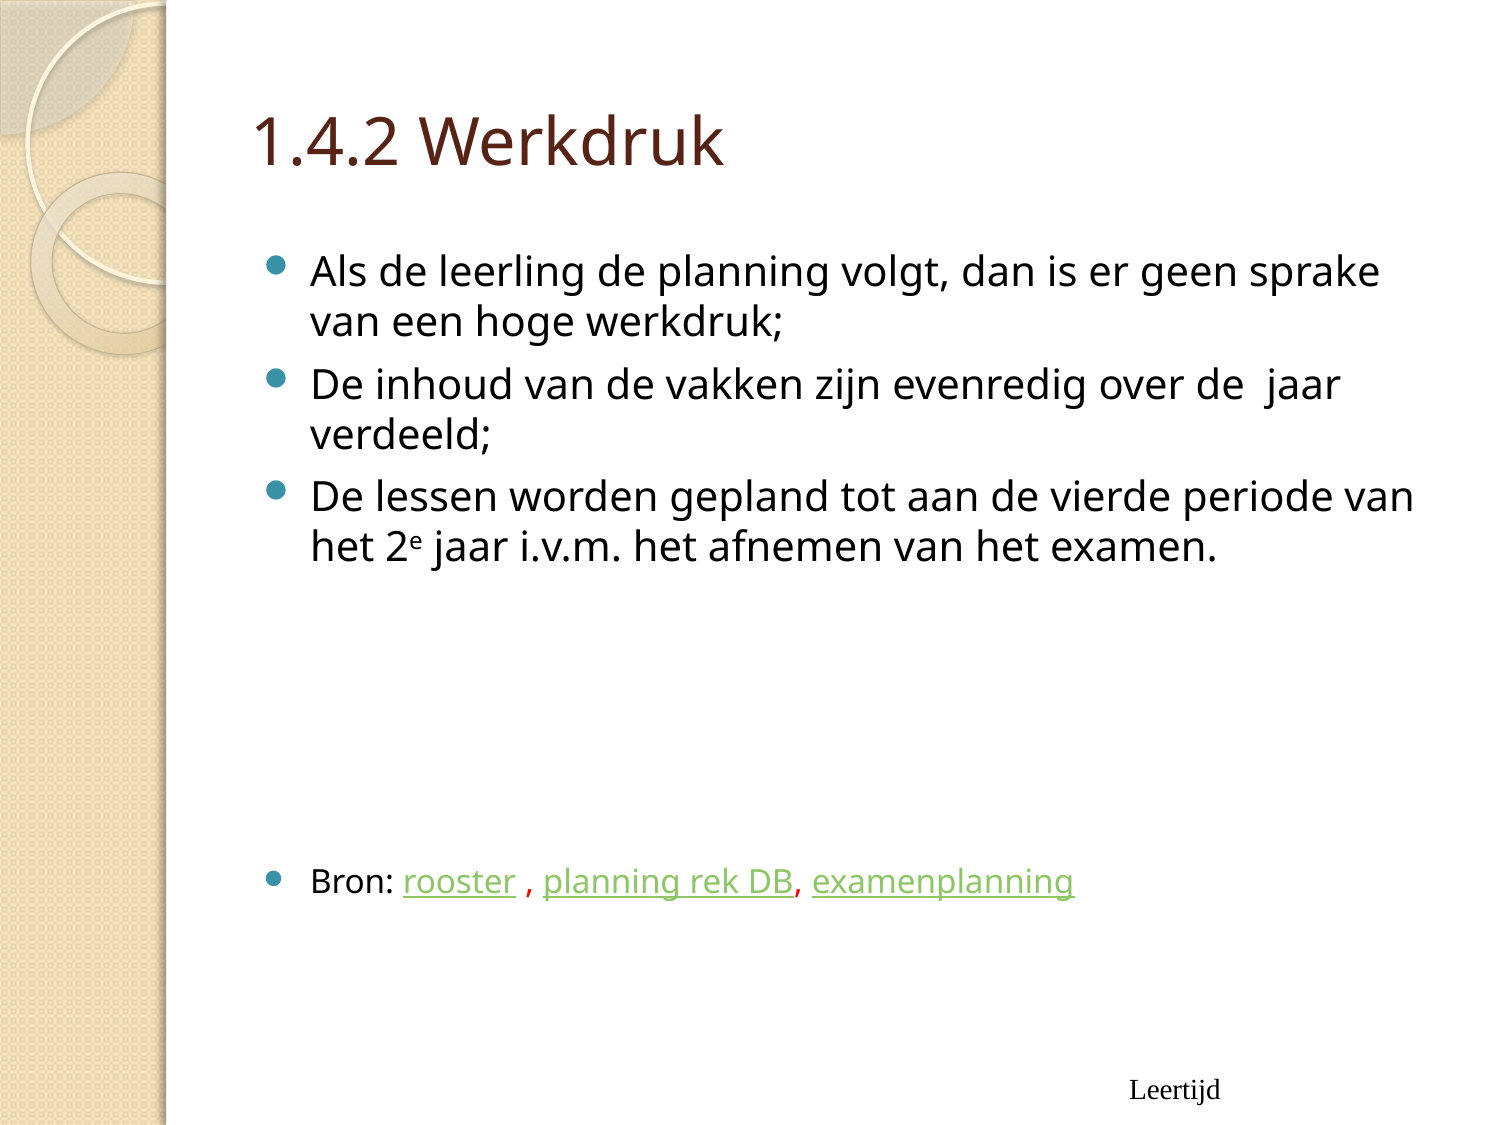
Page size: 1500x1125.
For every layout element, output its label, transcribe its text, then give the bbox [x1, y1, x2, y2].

title 1.4.2 Werkdruk [235, 45, 1466, 233]
footer Leertijd [937, 1034, 1413, 1113]
list Als de leerling de planning volgt, dan is er geen sprake van een hoge werkdruk; De inhoud van de vakken zijn evenredig over de jaar verdeeld; De lessen worden gepland tot aan de vierde periode van het 2e jaar i.v.m. het afnemen van het examen. Bron: rooster , planning rek DB, examenplanning [235, 237, 1466, 1025]
